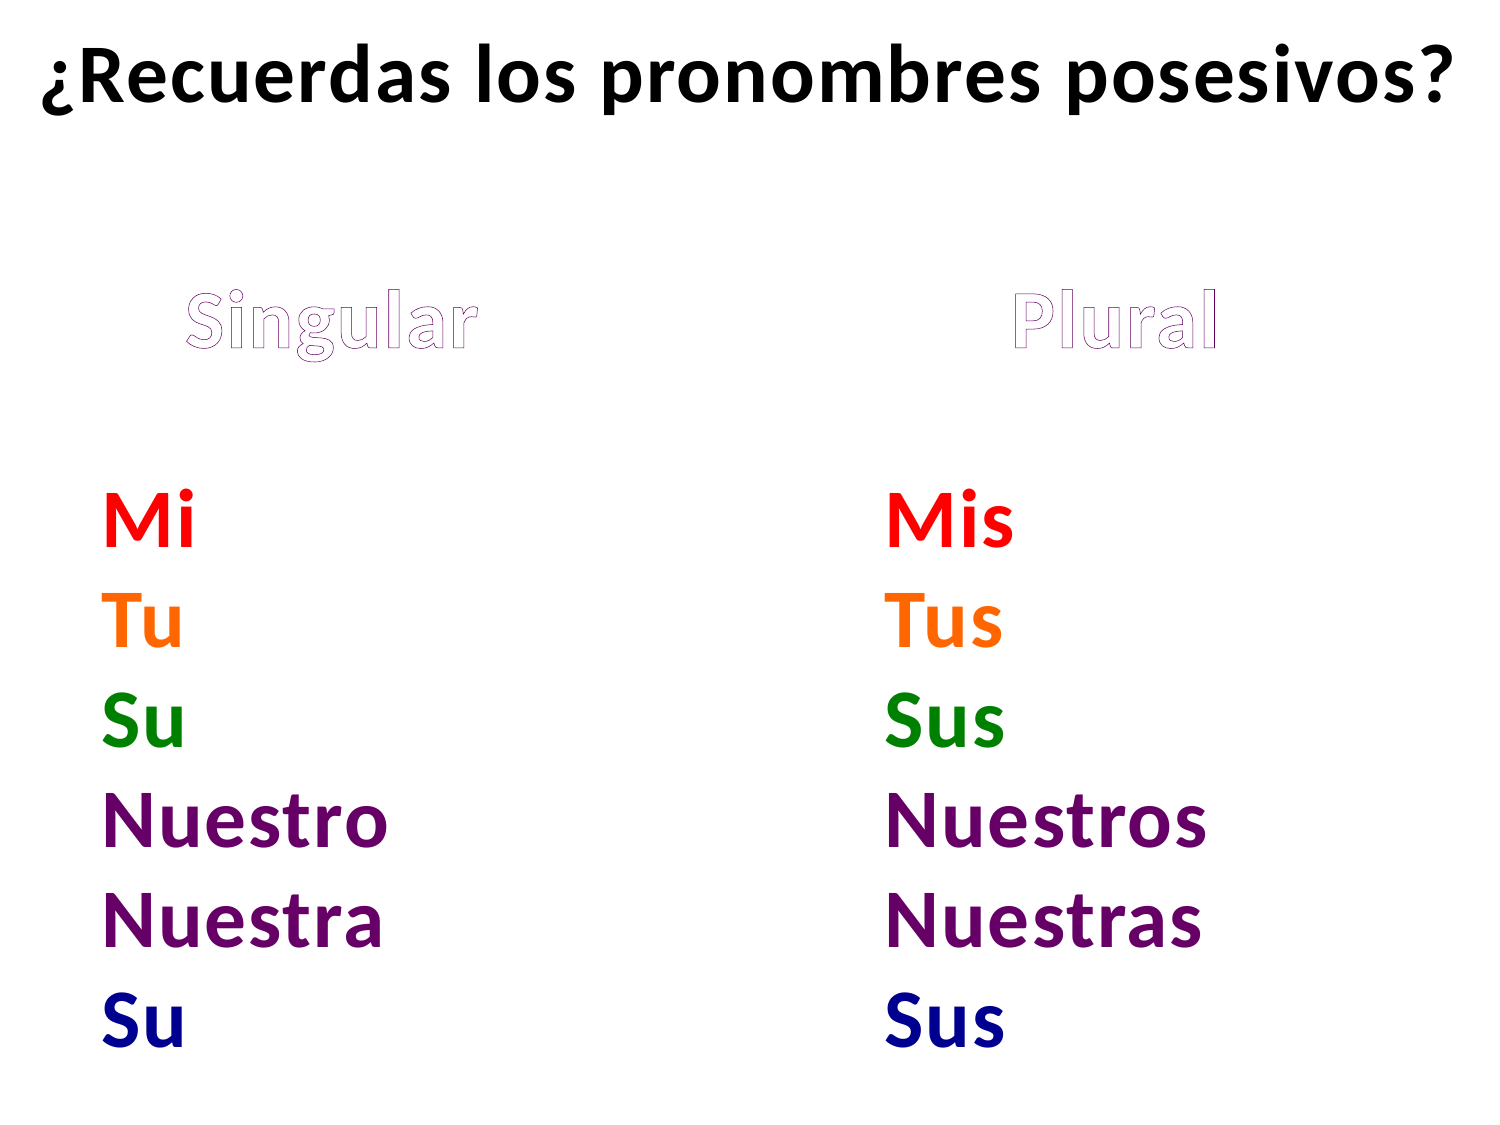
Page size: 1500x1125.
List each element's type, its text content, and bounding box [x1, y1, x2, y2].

text_box Plural Mis Tus Sus Nuestros Nuestras Sus [869, 257, 1362, 1125]
text_box Singular Mi Tu Su Nuestro Nuestra Su [86, 257, 578, 1125]
text_box ¿Recuerdas los pronombres posesivos? [0, 11, 1499, 127]
